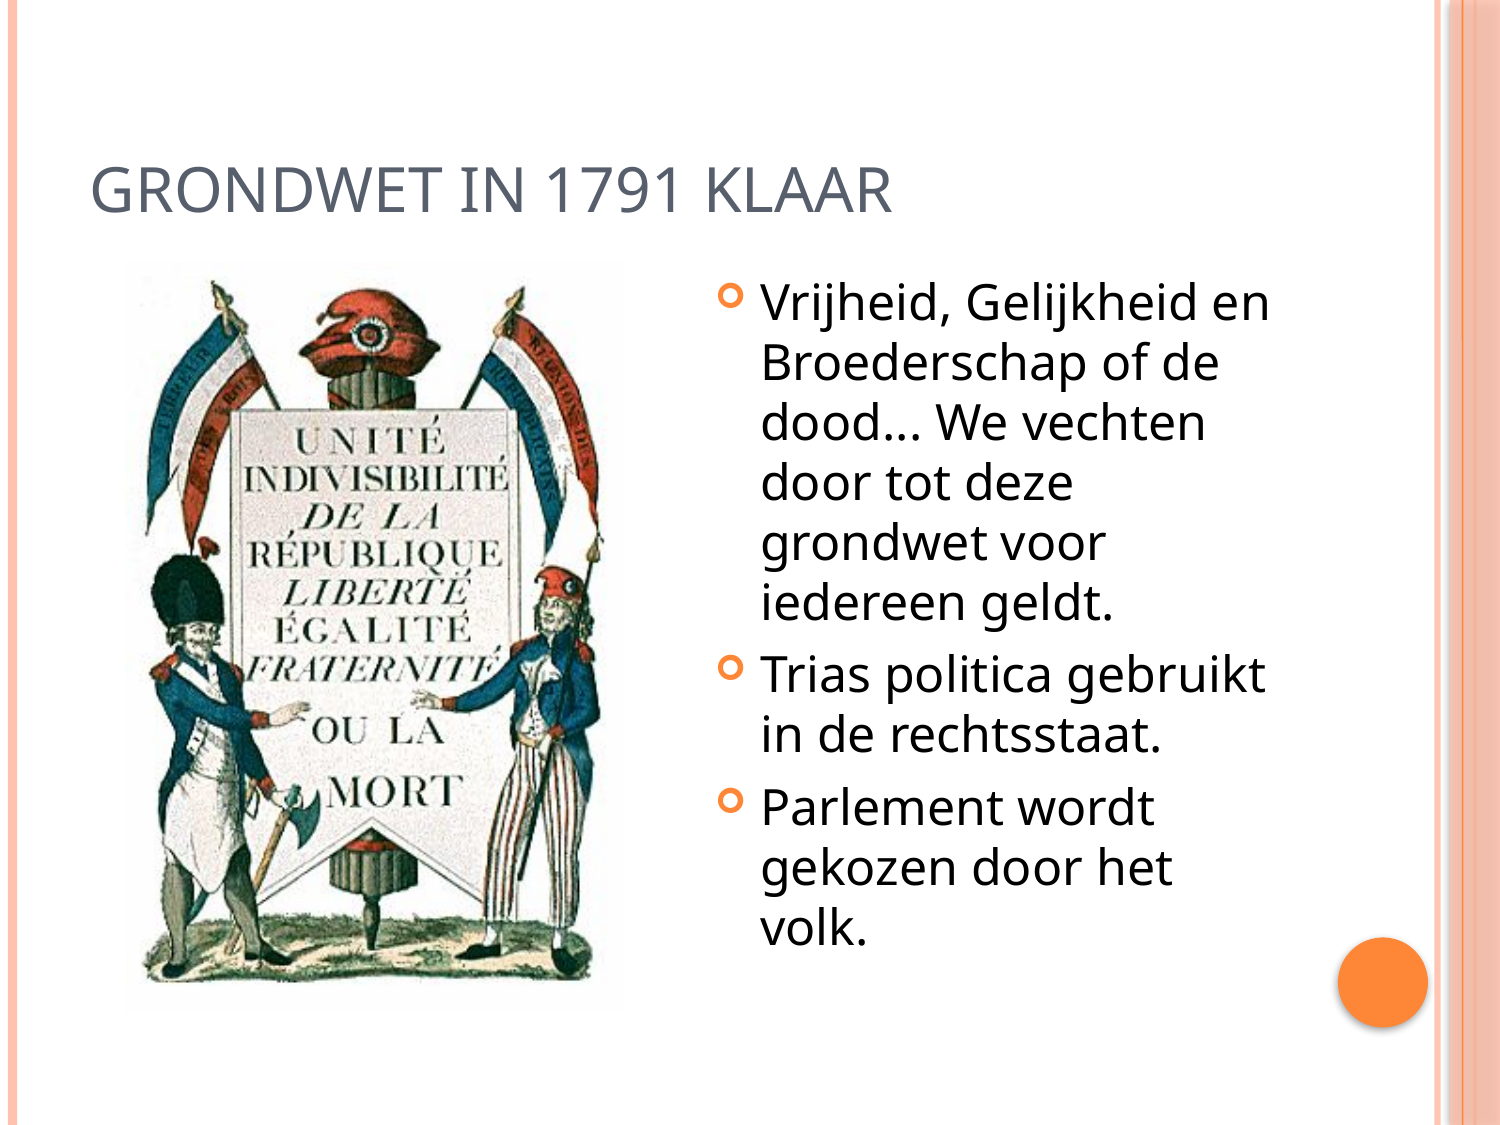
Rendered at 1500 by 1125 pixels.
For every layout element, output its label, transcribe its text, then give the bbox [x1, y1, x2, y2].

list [124, 261, 626, 1013]
title Grondwet in 1791 klaar [75, 45, 1300, 233]
list Vrijheid, Gelijkheid en Broederschap of de dood... We vechten door tot deze grondwet voor iedereen geldt. Trias politica gebruikt in de rechtsstaat. Parlement wordt gekozen door het volk. [700, 262, 1301, 1013]
